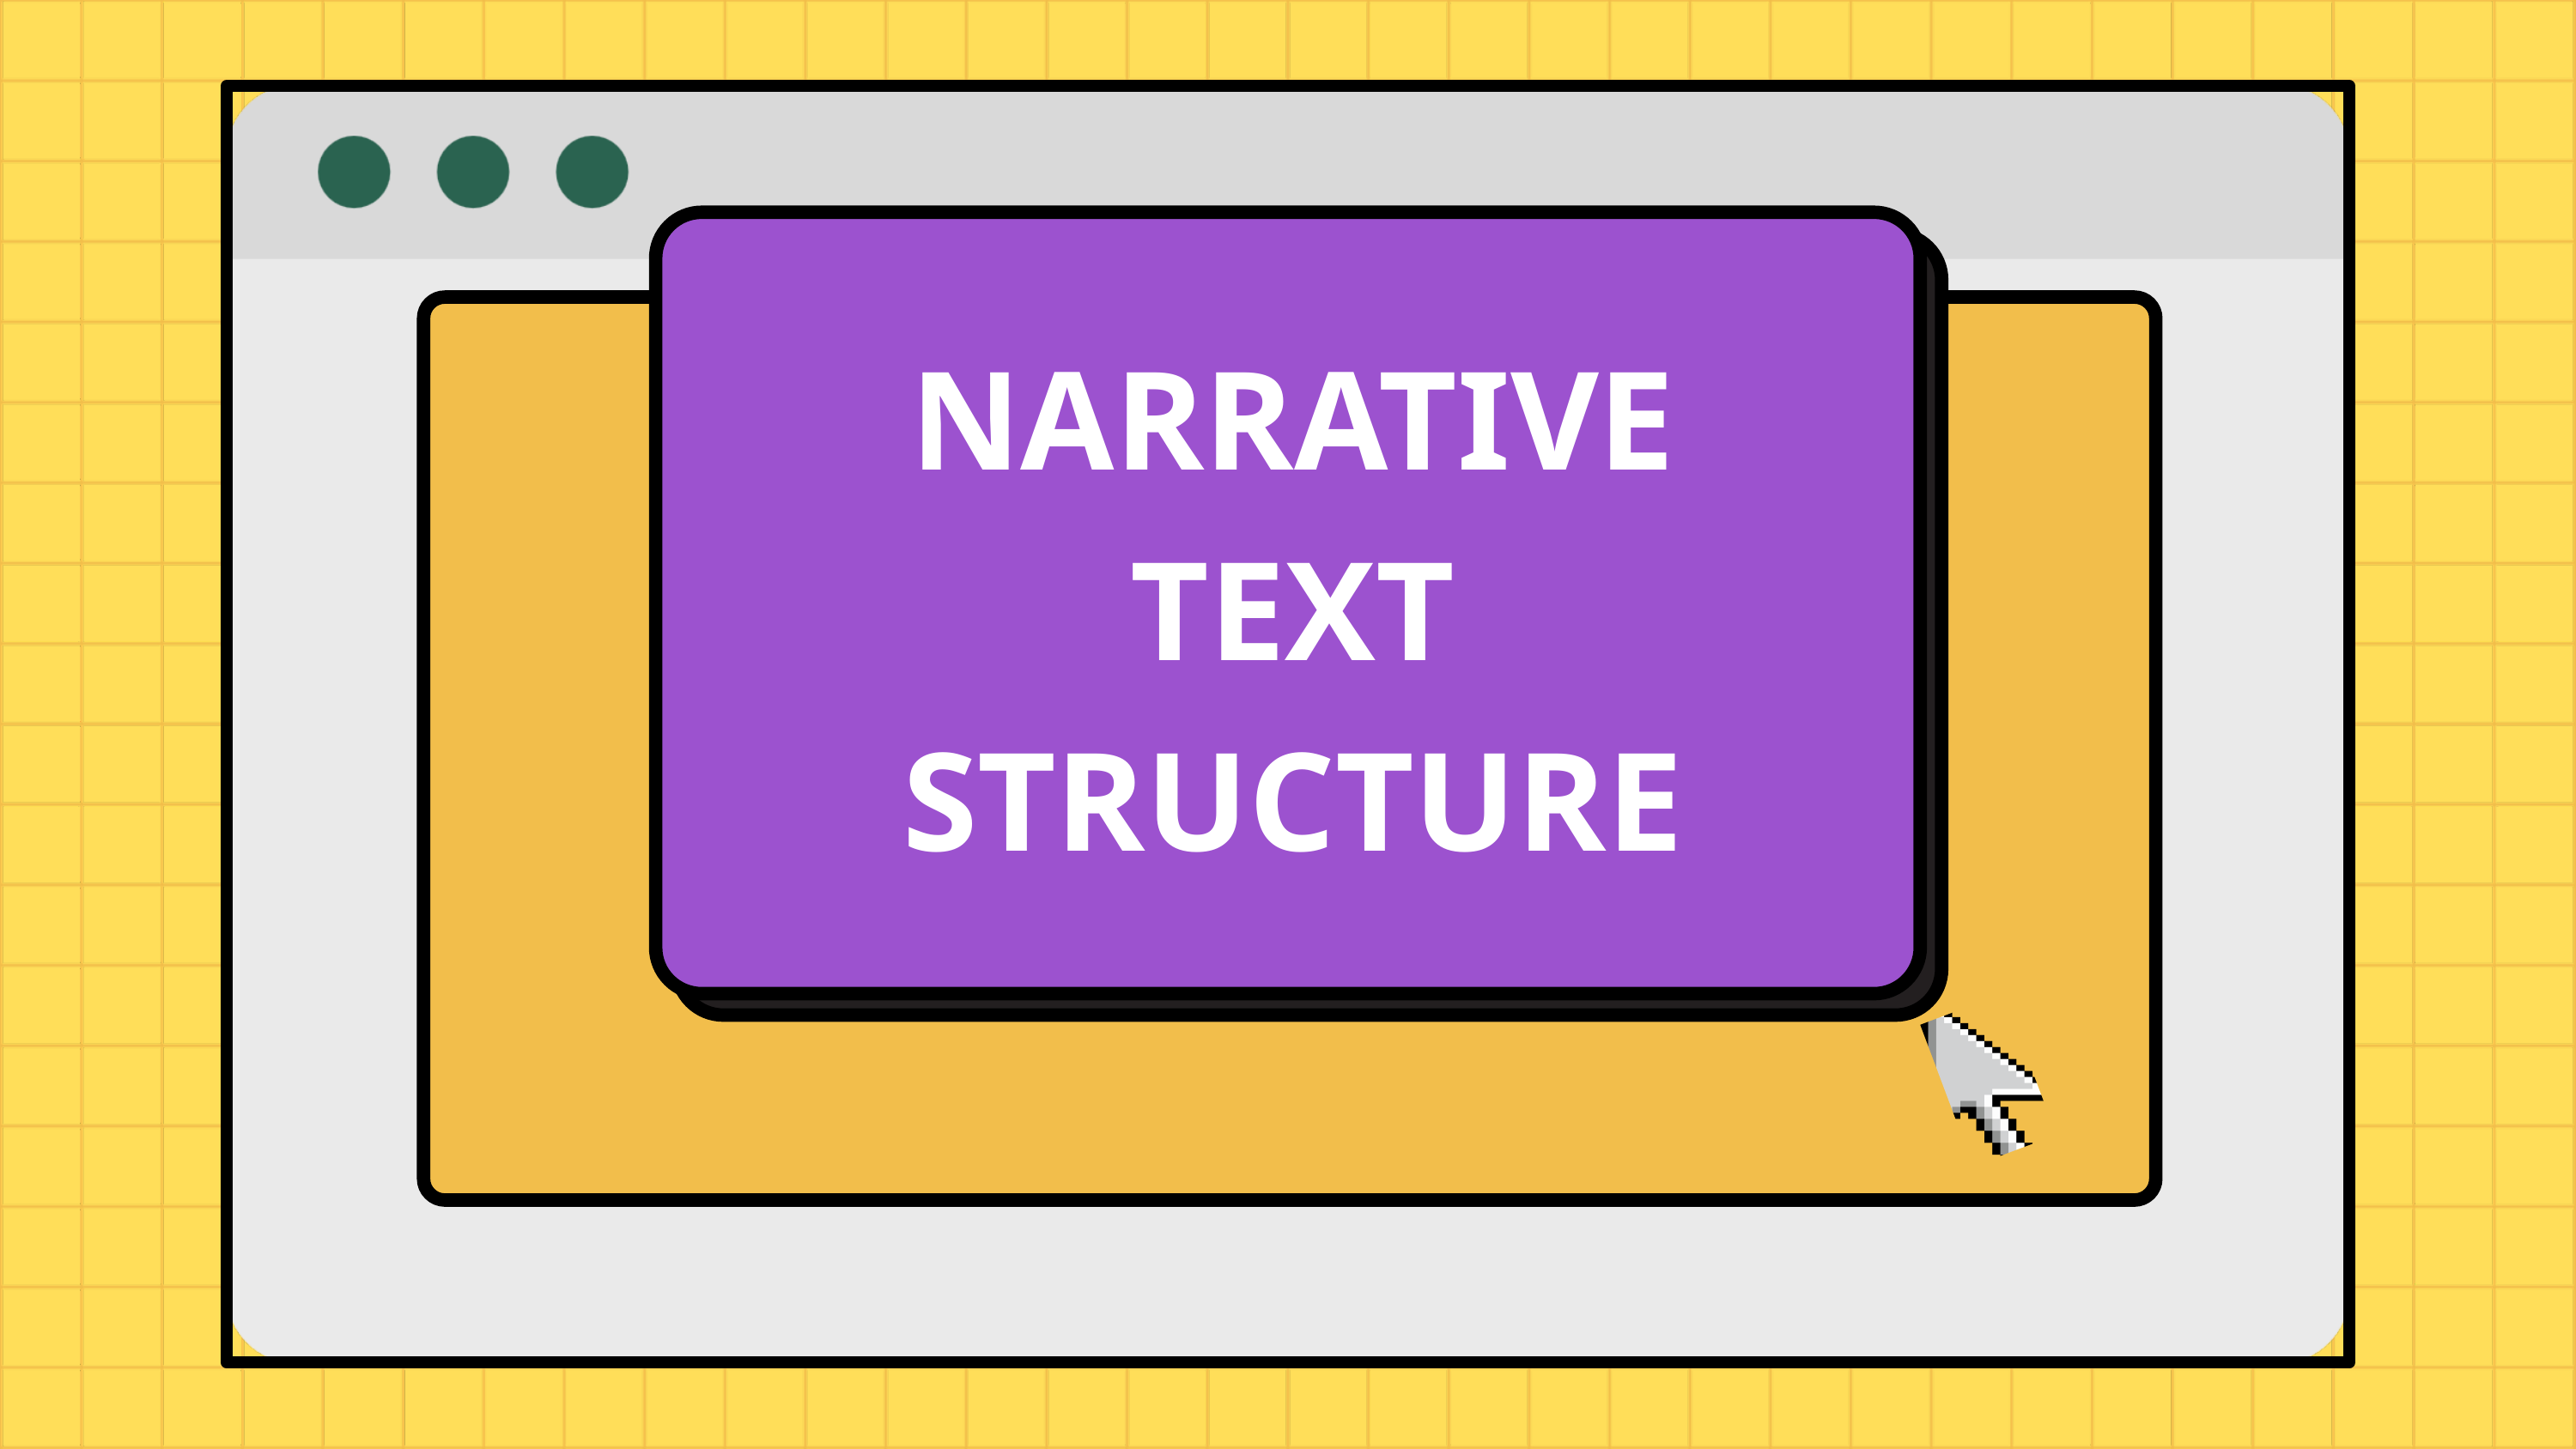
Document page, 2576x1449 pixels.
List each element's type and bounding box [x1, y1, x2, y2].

text_box [677, 233, 1942, 1016]
text_box [227, 86, 2349, 1363]
text_box [655, 211, 1921, 994]
text_box [423, 296, 2156, 1201]
text_box [0, 0, 2576, 1449]
